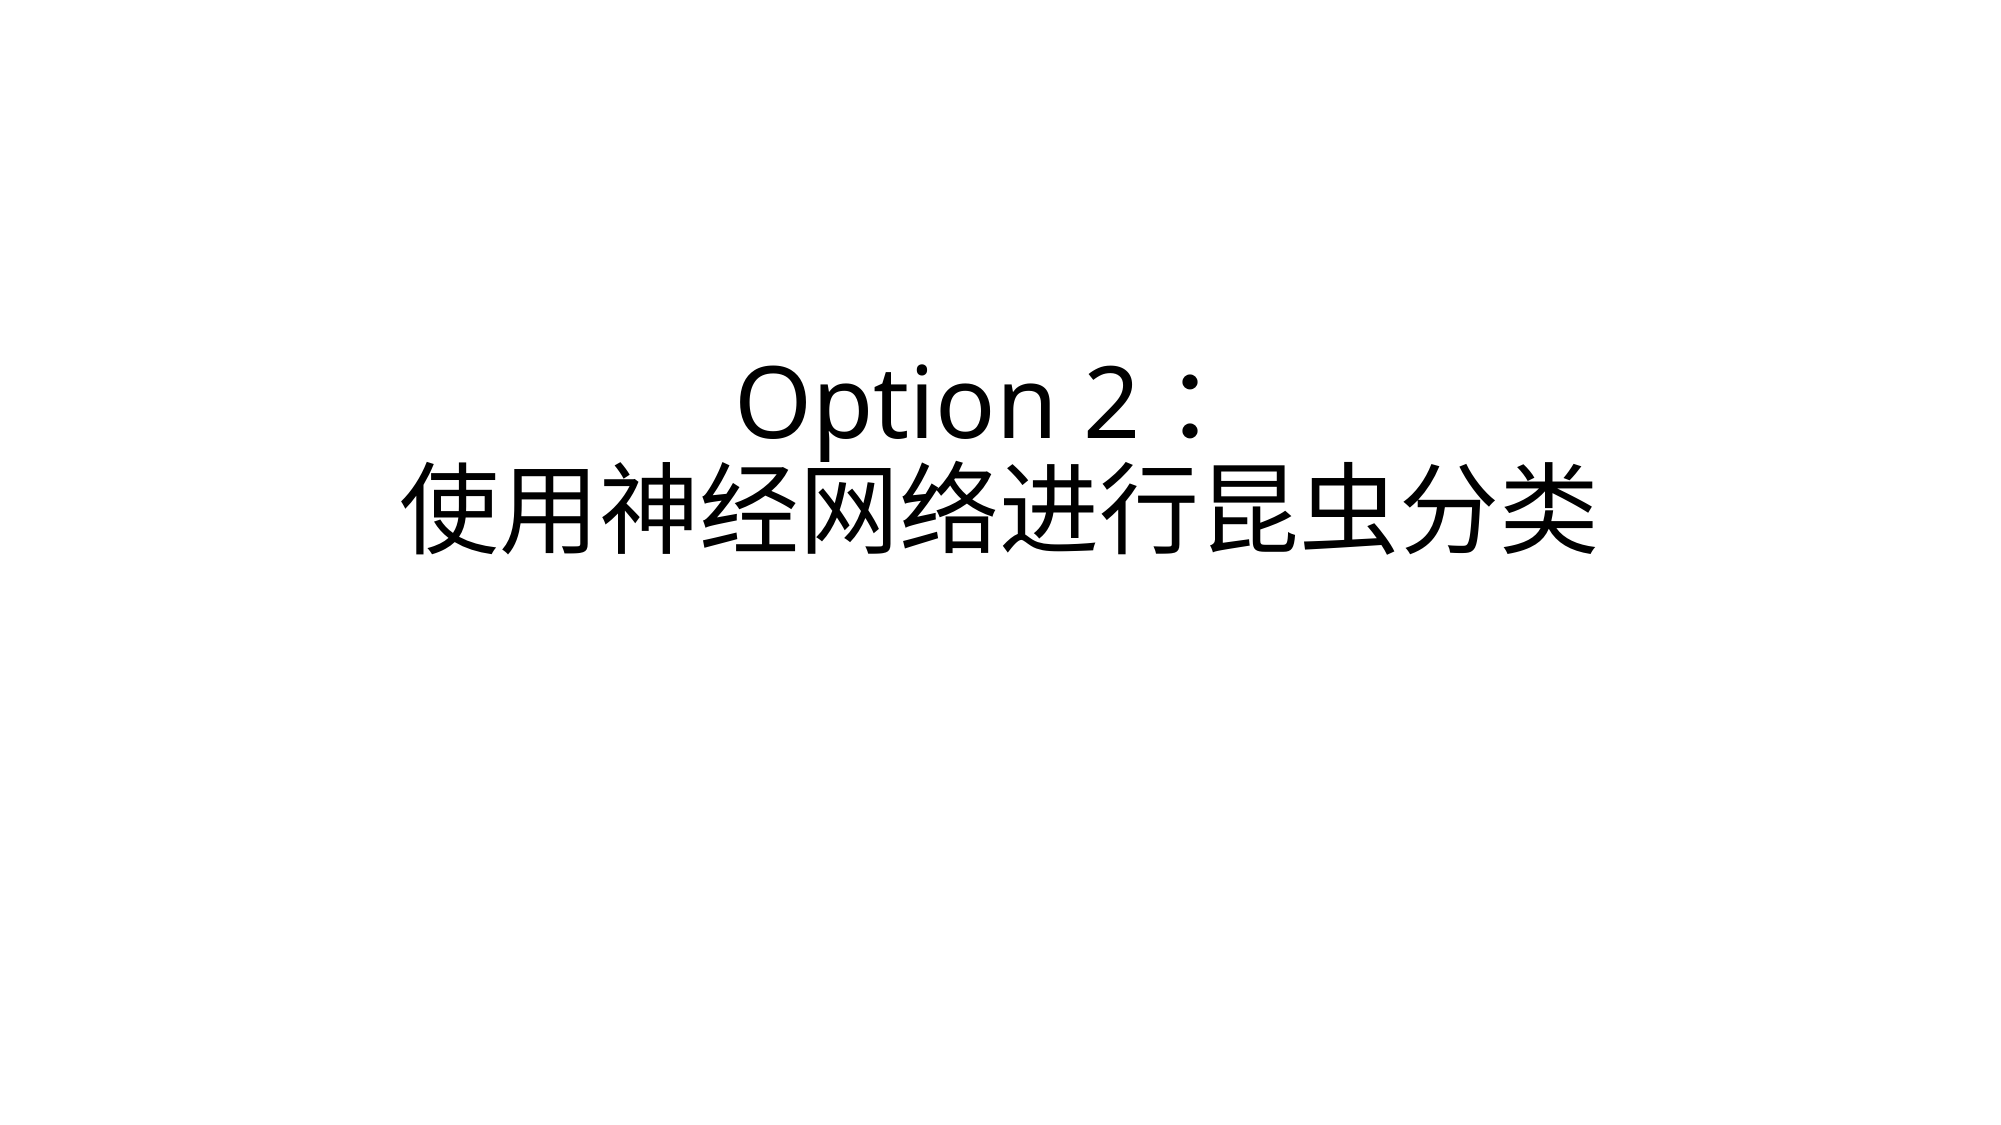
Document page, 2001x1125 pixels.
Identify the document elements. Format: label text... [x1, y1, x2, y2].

title Option 2： 使用神经网络进行昆虫分类 [249, 184, 1750, 576]
